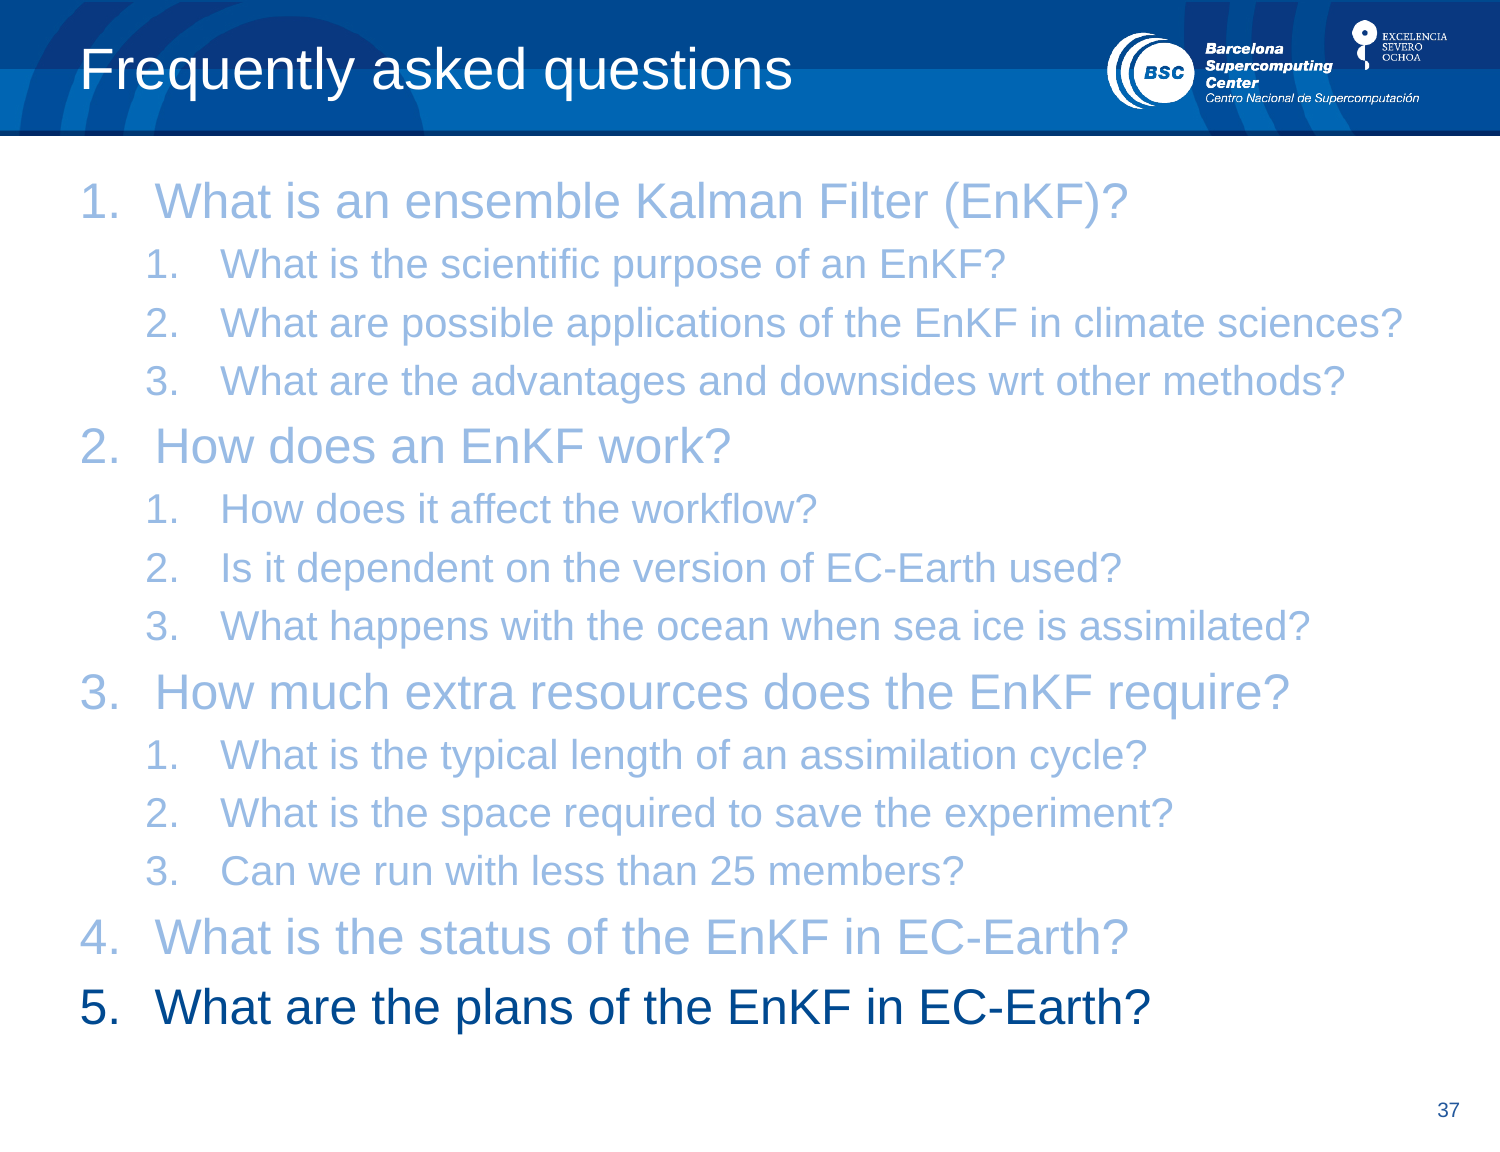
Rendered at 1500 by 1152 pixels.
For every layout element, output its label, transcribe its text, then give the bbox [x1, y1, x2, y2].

list What is an ensemble Kalman Filter (EnKF)? What is the scientific purpose of an EnKF? What are possible applications of the EnKF in climate sciences? What are the advantages and downsides wrt other methods? How does an EnKF work? How does it affect the workflow? Is it dependent on the version of EC-Earth used? What happens with the ocean when sea ice is assimilated? How much extra resources does the EnKF require? What is the typical length of an assimilation cycle? What is the space required to save the experiment? Can we run with less than 25 members? What is the status of the EnKF in EC-Earth? What are the plans of the EnKF in EC-Earth? [64, 161, 1432, 1068]
title Frequently asked questions [65, 23, 1081, 138]
picture [0, 0, 1500, 136]
